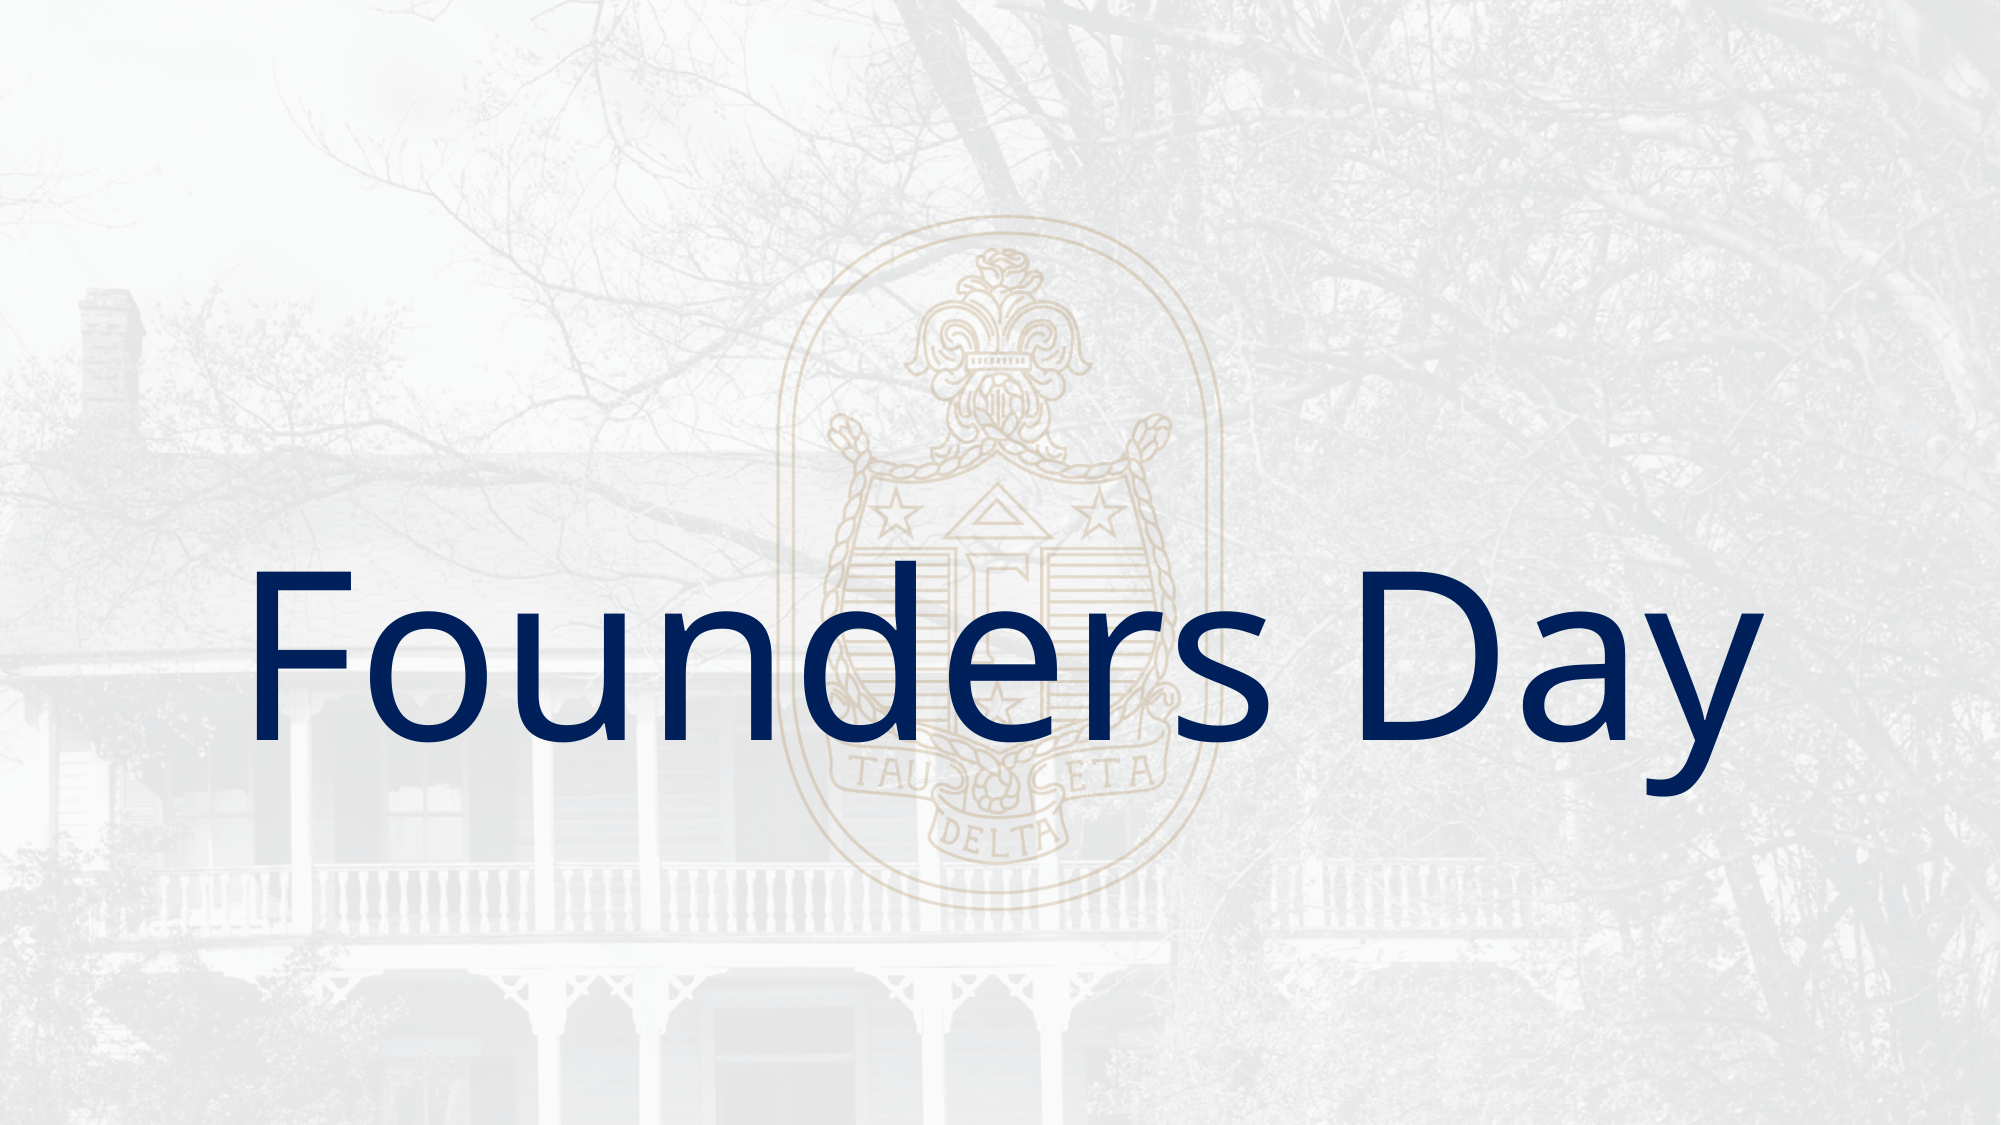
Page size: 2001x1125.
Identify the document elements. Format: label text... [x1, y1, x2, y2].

text_box [503, 653, 1452, 765]
text_box Founders Day [0, 498, 2000, 809]
picture [0, 0, 2001, 1125]
